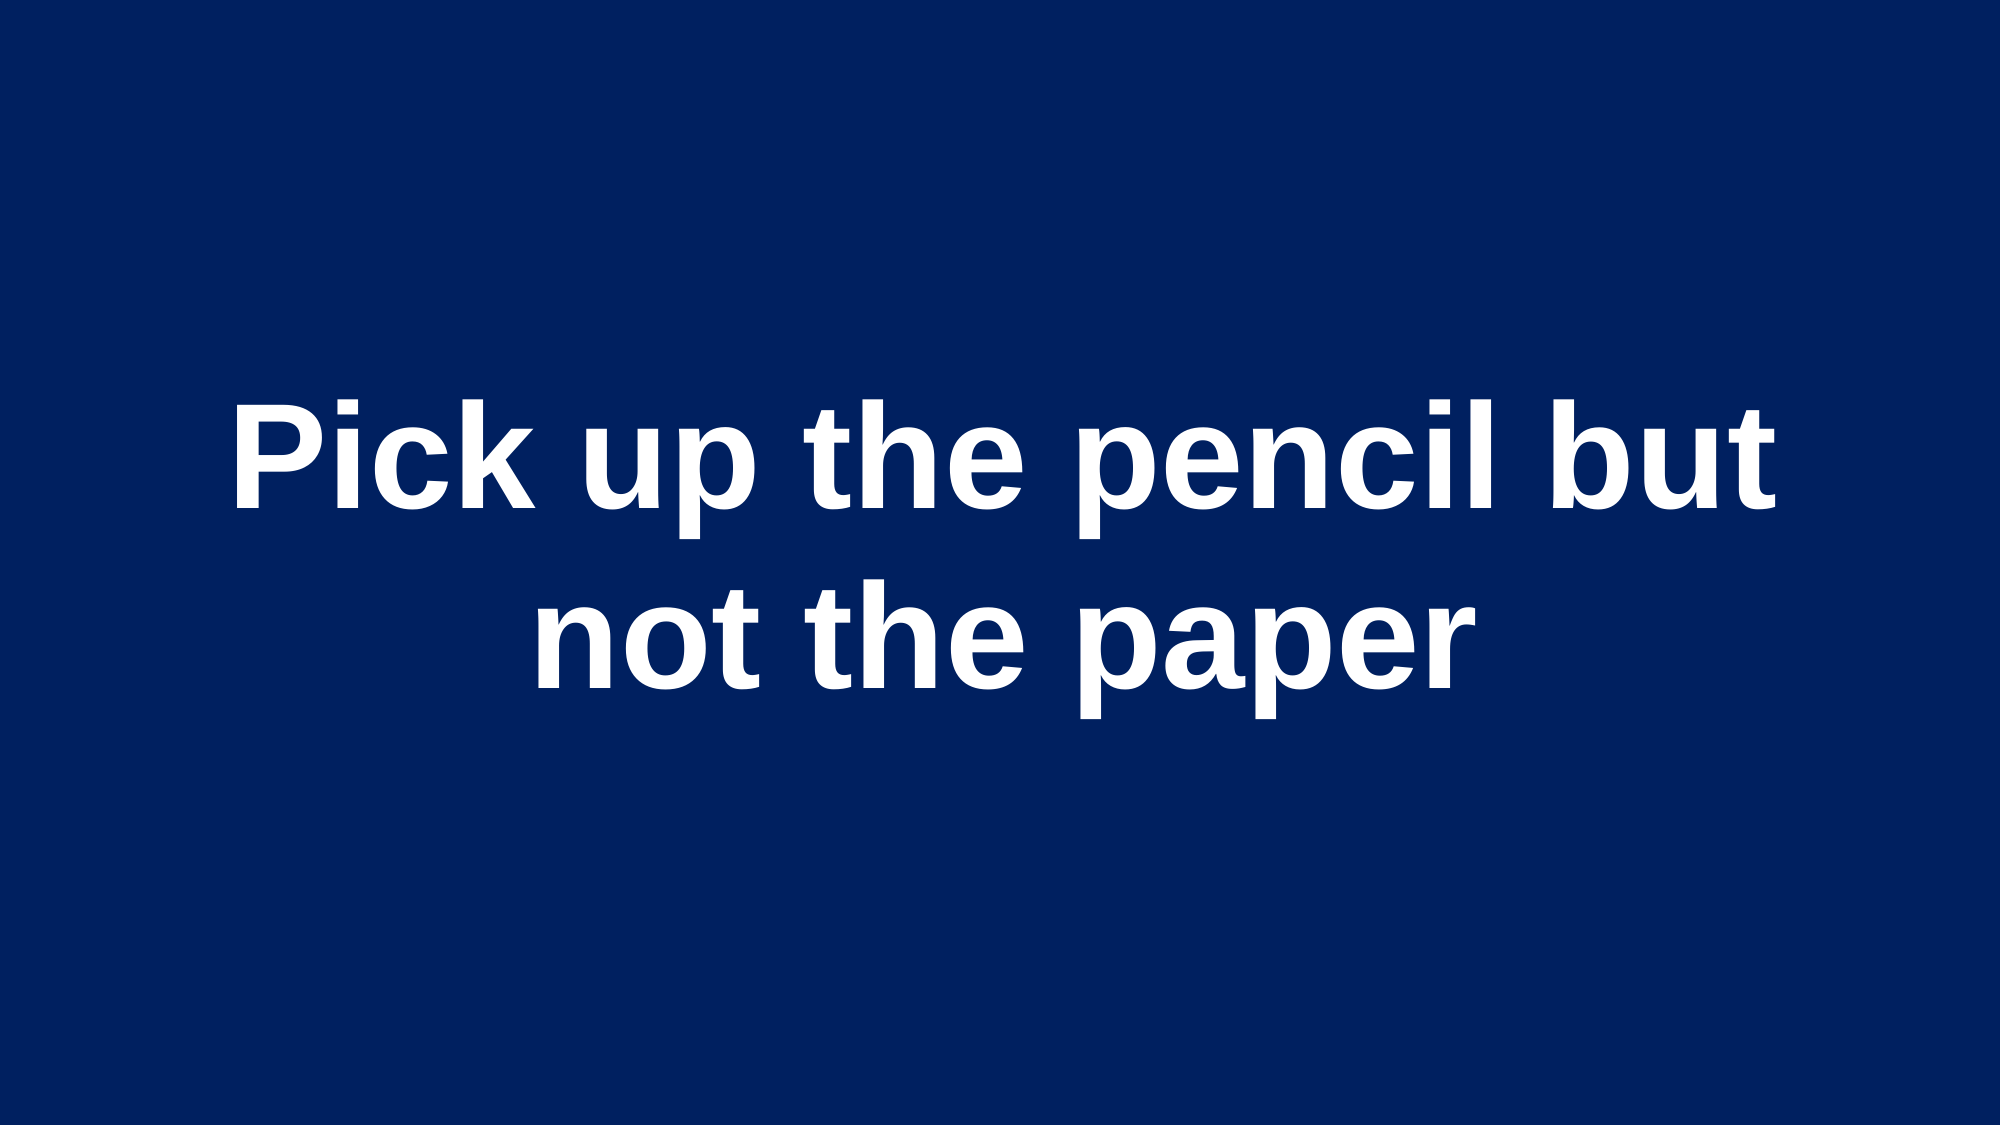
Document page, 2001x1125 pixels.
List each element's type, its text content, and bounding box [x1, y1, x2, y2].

text_box Pick up the pencil but not the paper [160, 351, 1848, 726]
